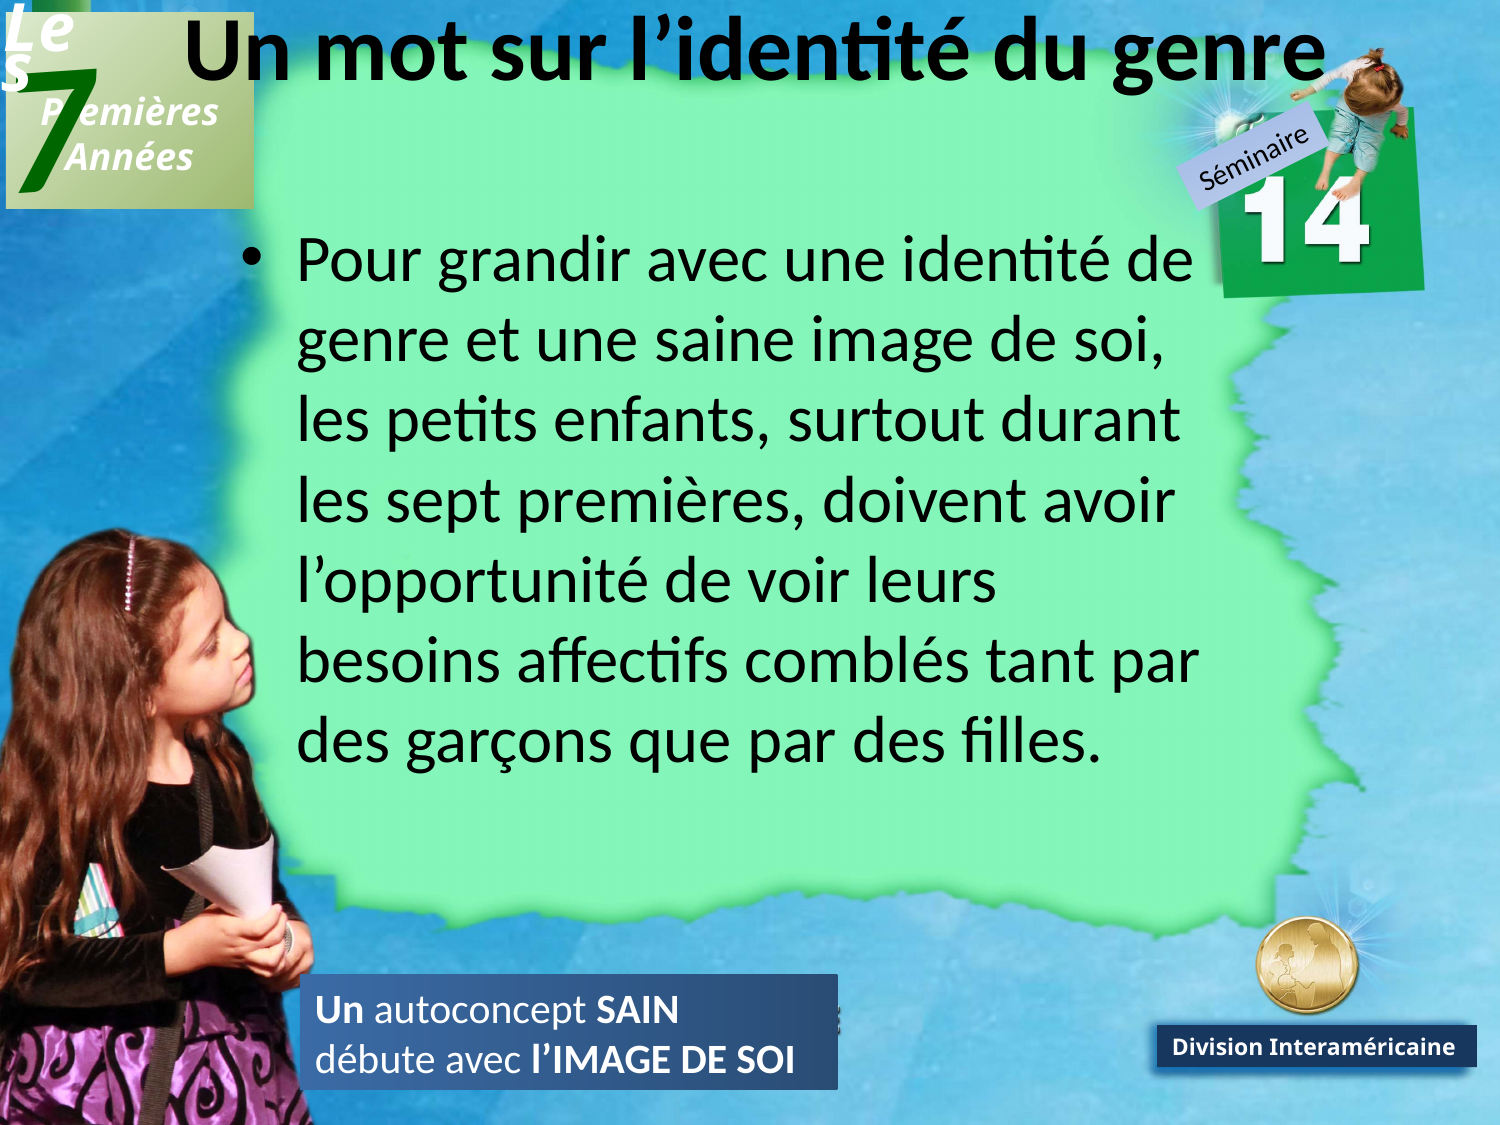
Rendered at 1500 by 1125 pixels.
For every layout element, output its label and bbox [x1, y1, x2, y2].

picture [0, 0, 1500, 1125]
text_box [0, 0, 255, 239]
